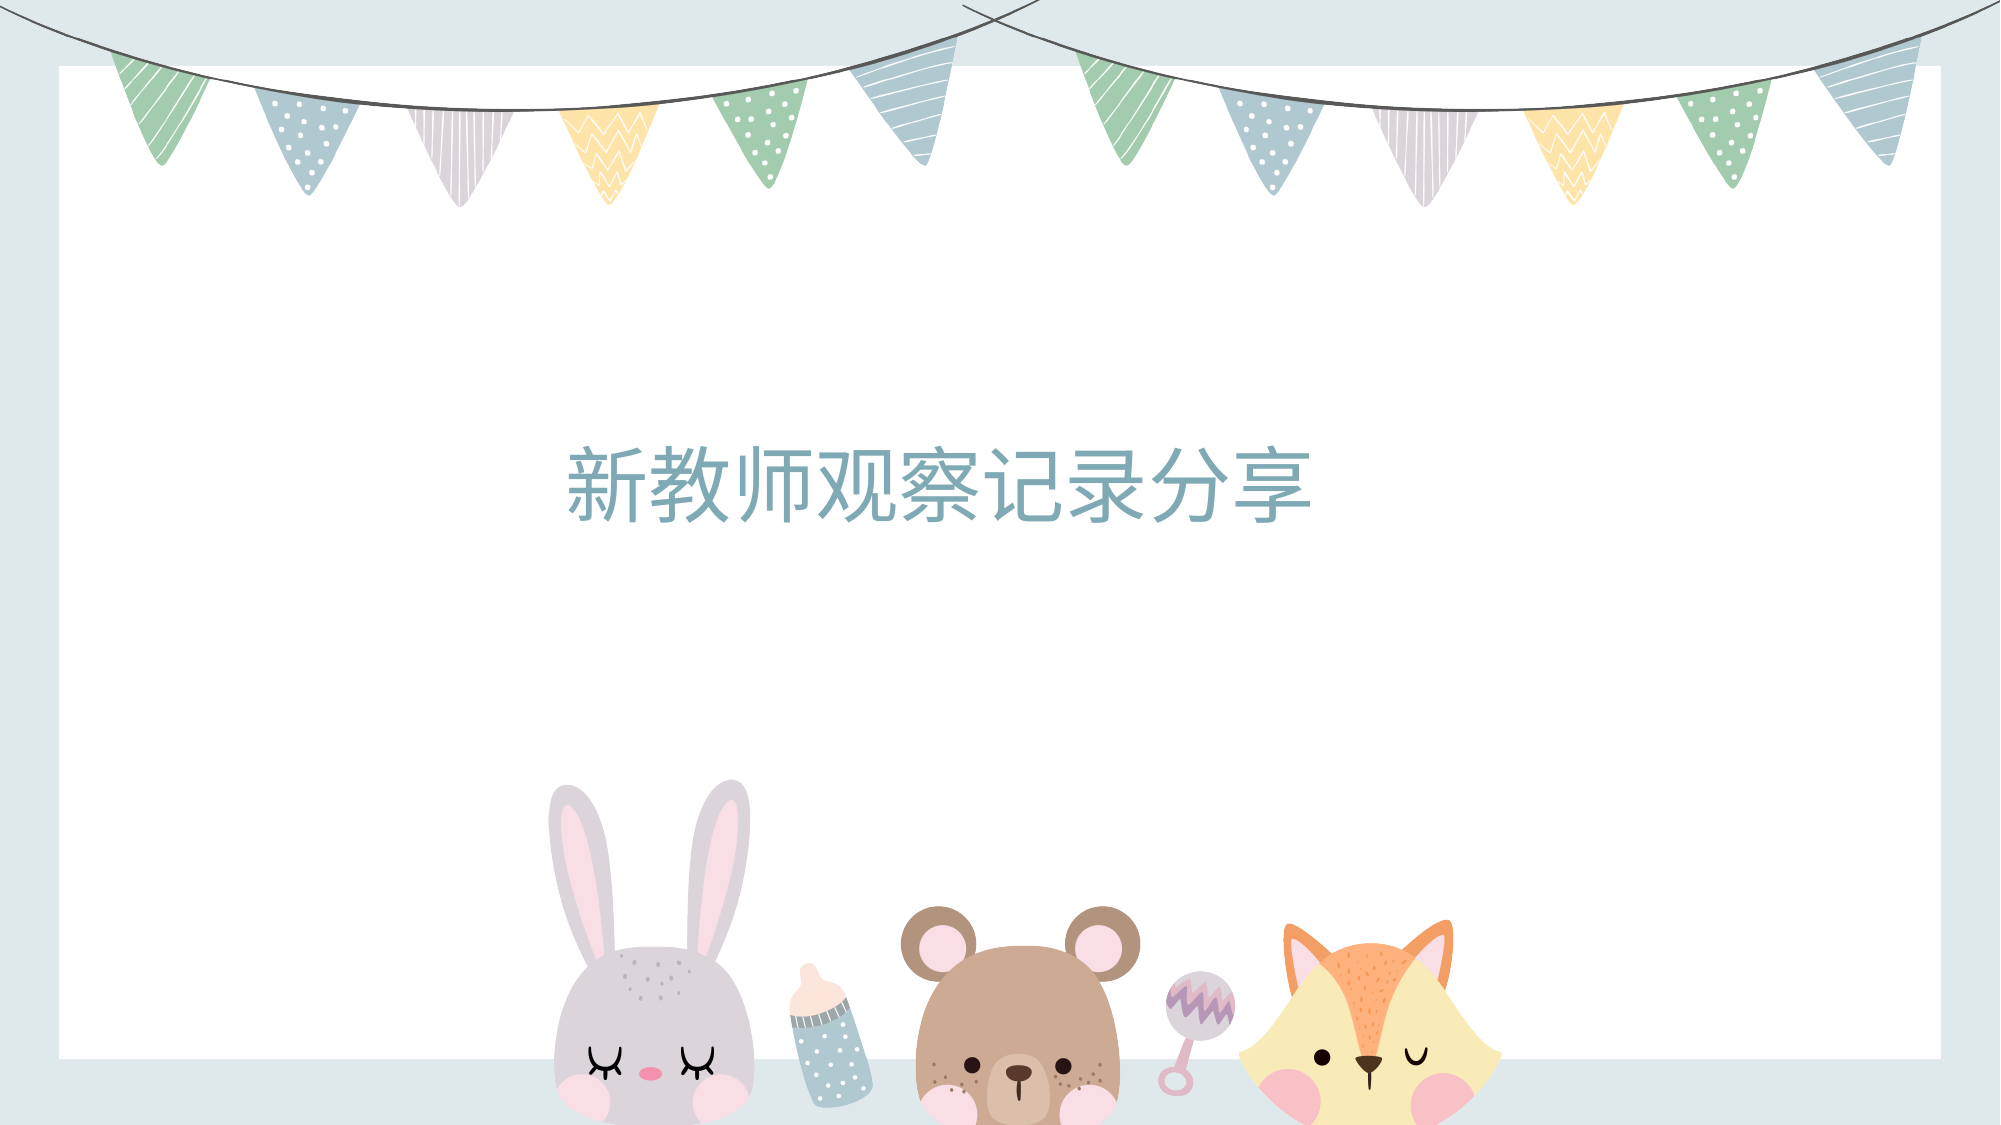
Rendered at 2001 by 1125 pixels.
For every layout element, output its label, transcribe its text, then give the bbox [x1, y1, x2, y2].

picture [0, 0, 2000, 207]
text_box 新教师观察记录分享 [454, 426, 1426, 541]
text_box [58, 207, 1942, 1060]
picture [548, 779, 1502, 1125]
